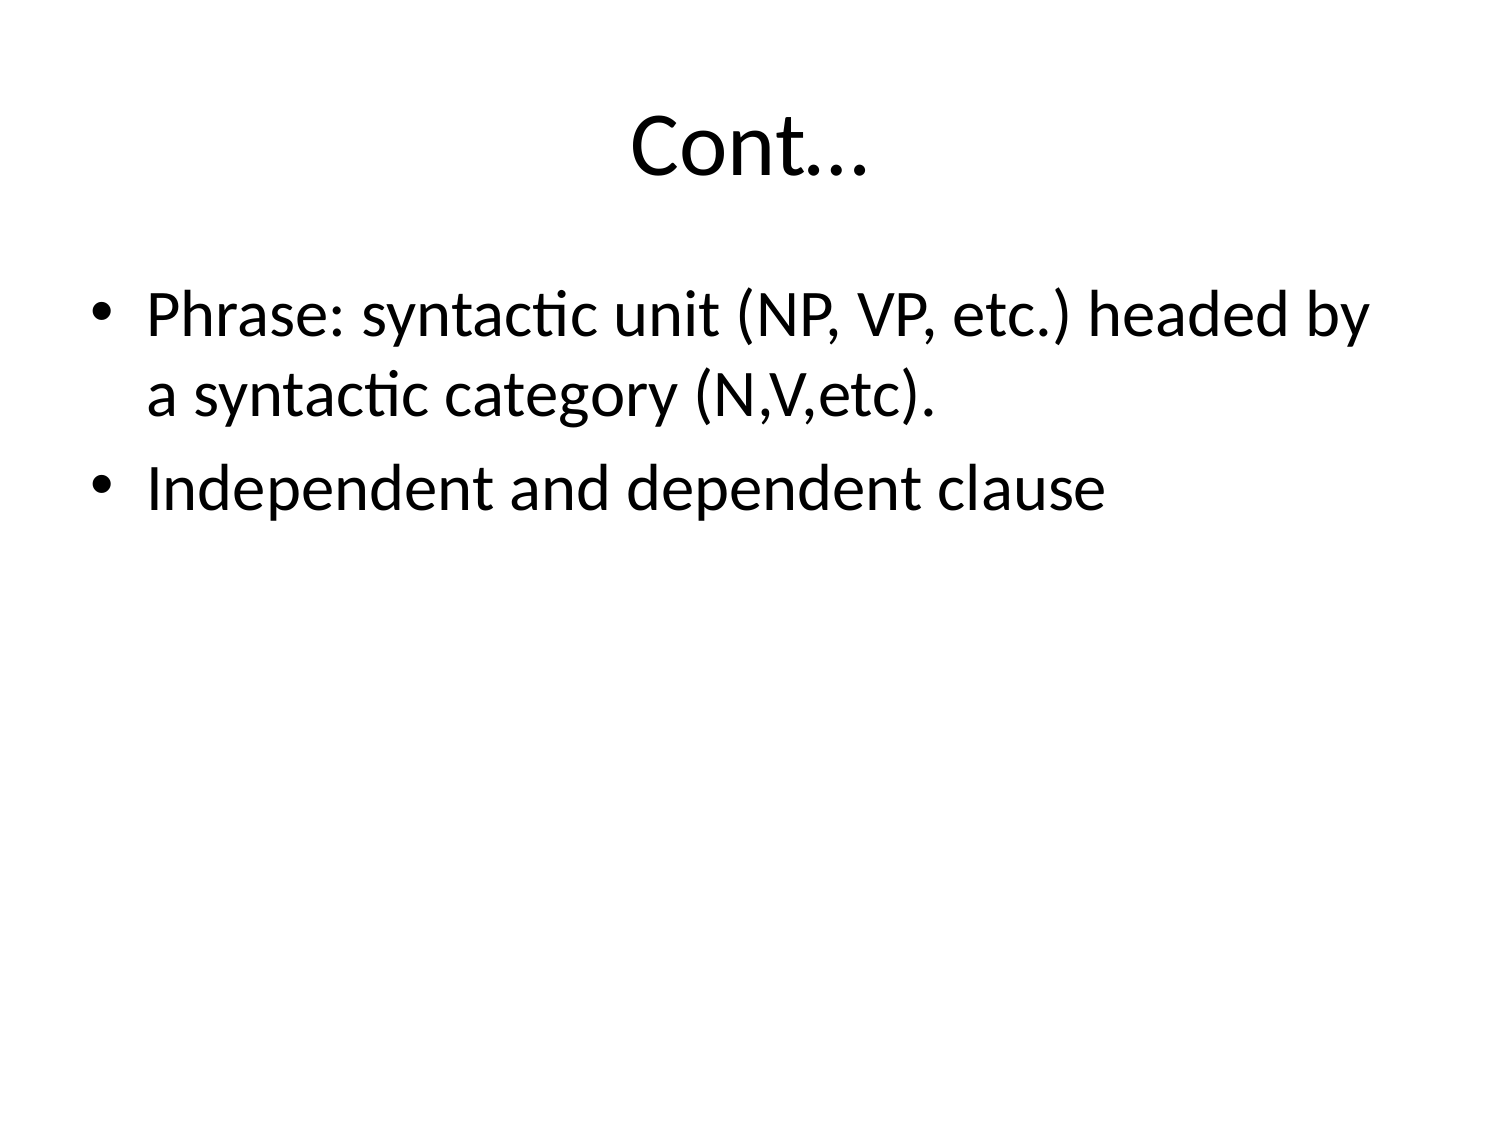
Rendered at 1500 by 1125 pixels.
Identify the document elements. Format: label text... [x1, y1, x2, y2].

list Phrase: syntactic unit (NP, VP, etc.) headed by a syntactic category (N,V,etc). Independent and dependent clause [75, 262, 1425, 1005]
title Cont… [75, 45, 1425, 233]
